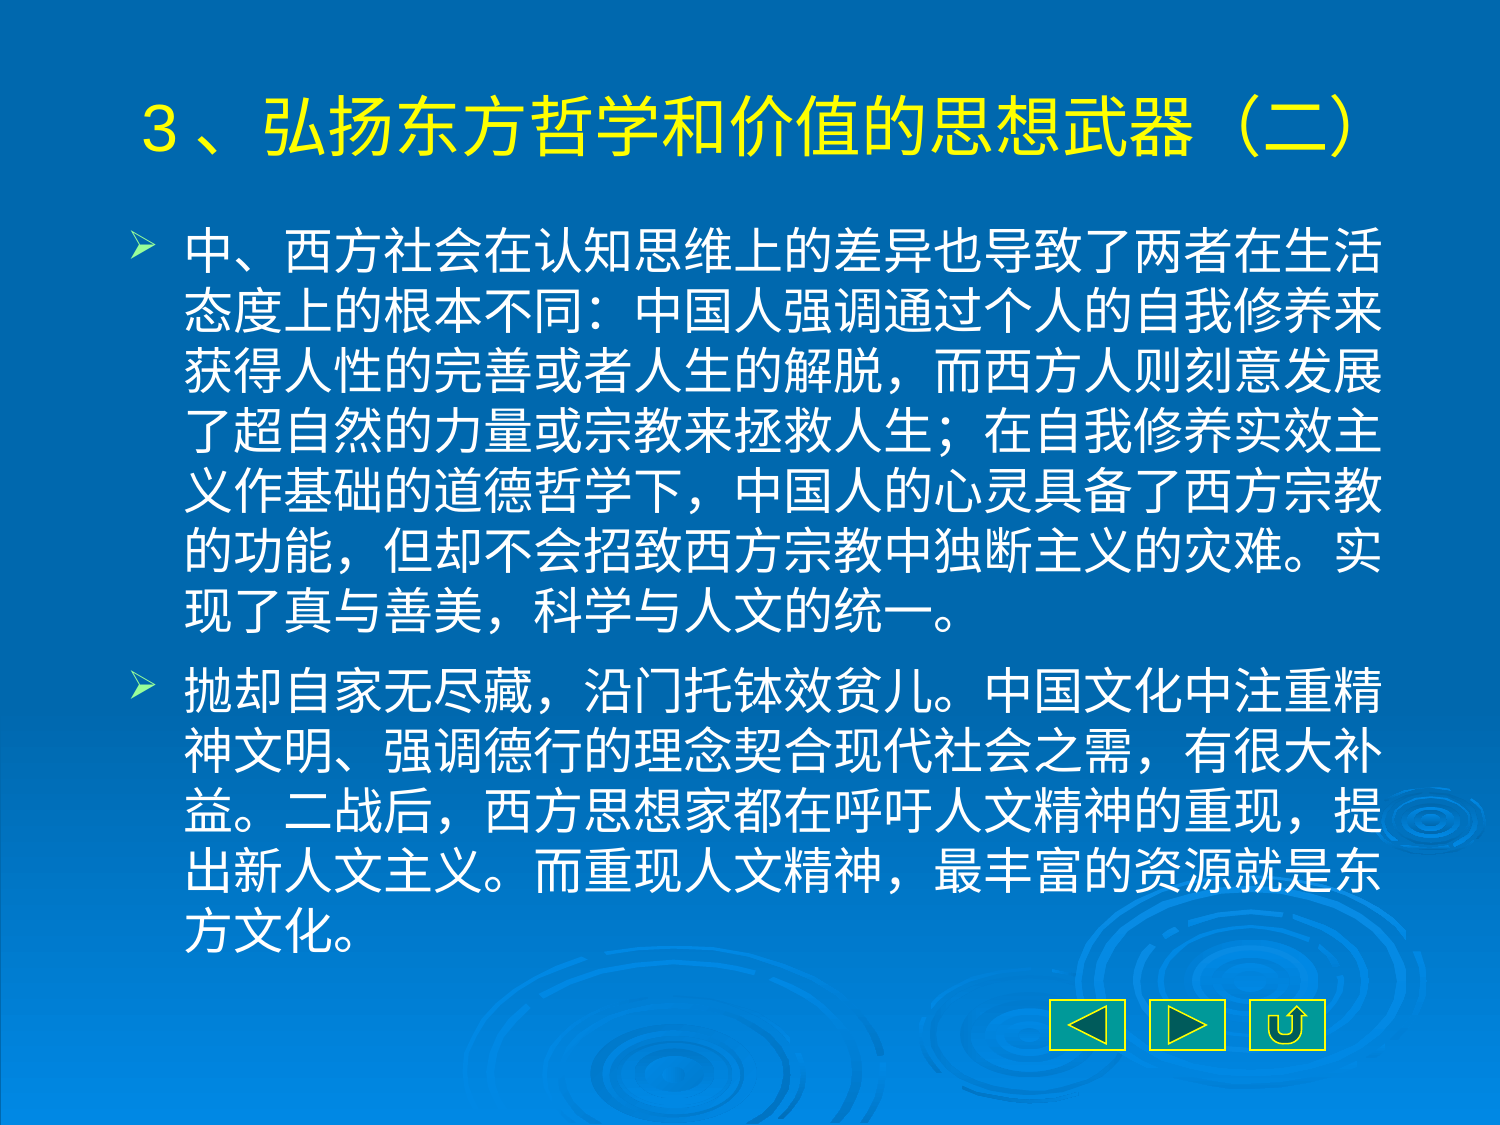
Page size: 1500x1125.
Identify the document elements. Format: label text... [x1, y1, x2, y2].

text_box [1049, 999, 1125, 1051]
title 3、弘扬东方哲学和价值的思想武器（二） [37, 49, 1500, 201]
list 中、西方社会在认知思维上的差异也导致了两者在生活态度上的根本不同：中国人强调通过个人的自我修养来获得人性的完善或者人生的解脱，而西方人则刻意发展了超自然的力量或宗教来拯救人生；在自我修养实效主义作基础的道德哲学下，中国人的心灵具备了西方宗教的功能，但却不会招致西方宗教中独断主义的灾难。实现了真与善美，科学与人文的统一。 抛却自家无尽藏，沿门托钵效贫儿。中国文化中注重精神文明、强调德行的理念契合现代社会之需，有很大补益。二战后，西方思想家都在呼吁人文精神的重现，提出新人文主义。而重现人文精神，最丰富的资源就是东方文化。 [112, 212, 1401, 926]
text_box [1149, 999, 1225, 1051]
text_box [1249, 999, 1325, 1051]
